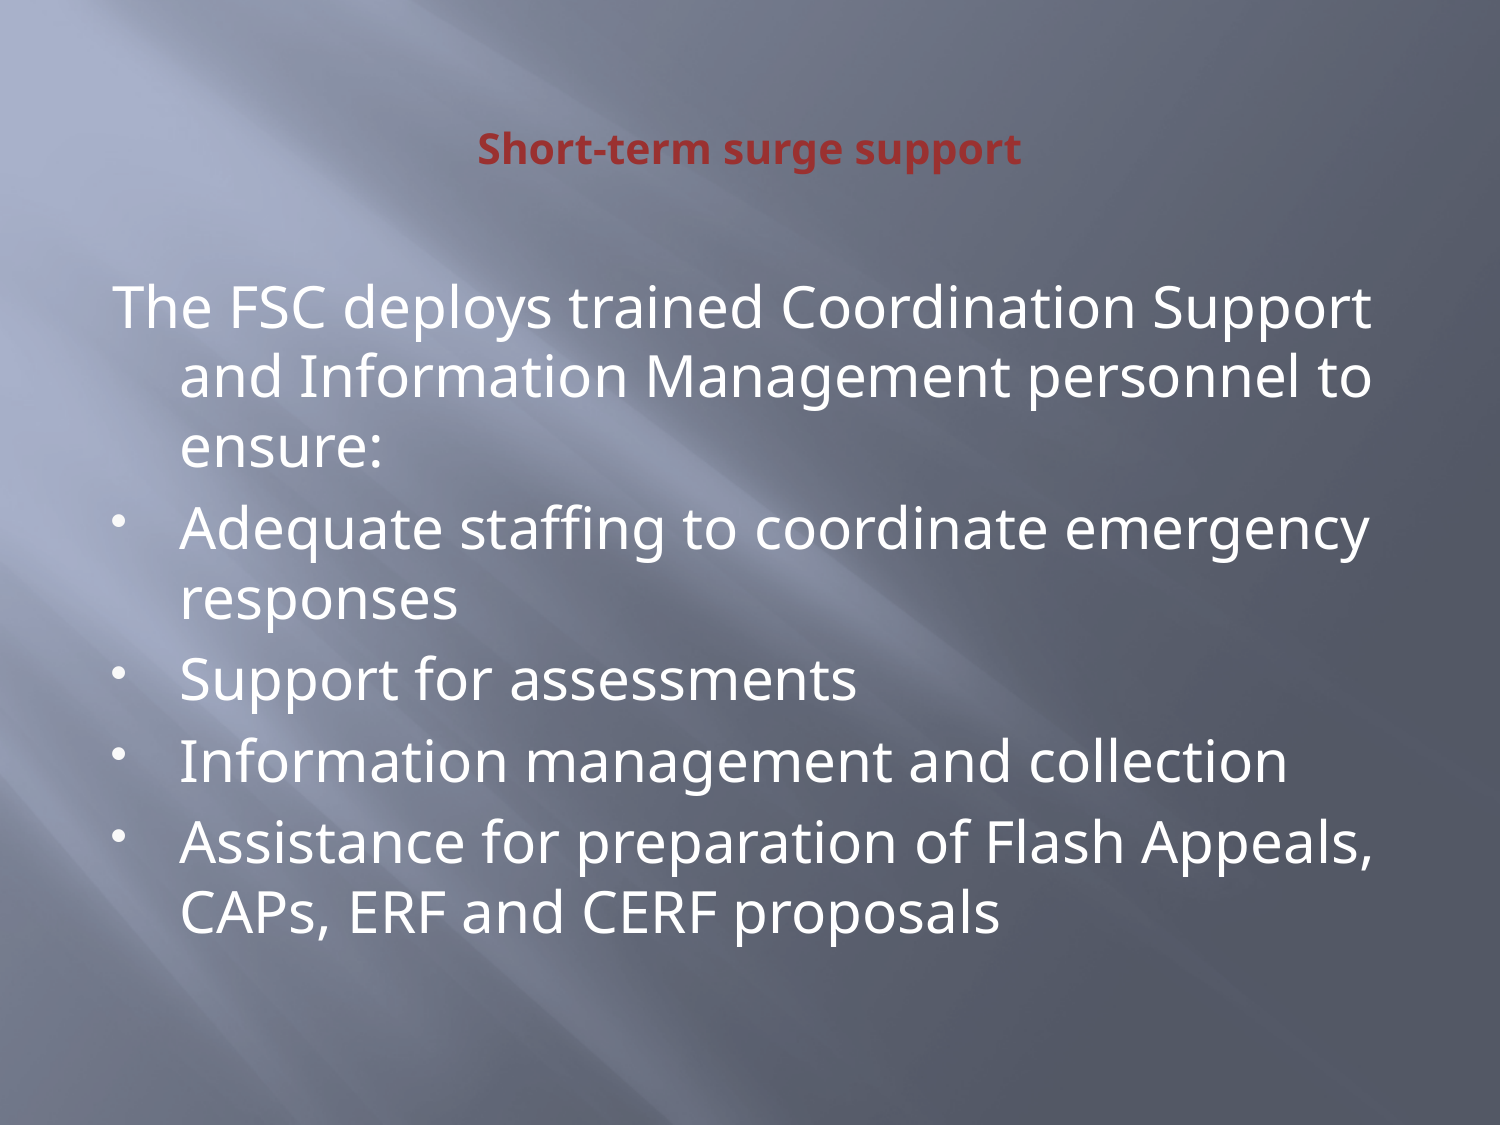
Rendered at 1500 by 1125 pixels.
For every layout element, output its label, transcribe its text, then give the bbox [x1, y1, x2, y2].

title Short-term surge support [75, 113, 1425, 233]
list The FSC deploys trained Coordination Support and Information Management personnel to ensure: Adequate staffing to coordinate emergency responses Support for assessments Information management and collection Assistance for preparation of Flash Appeals, CAPs, ERF and CERF proposals [75, 262, 1425, 1035]
